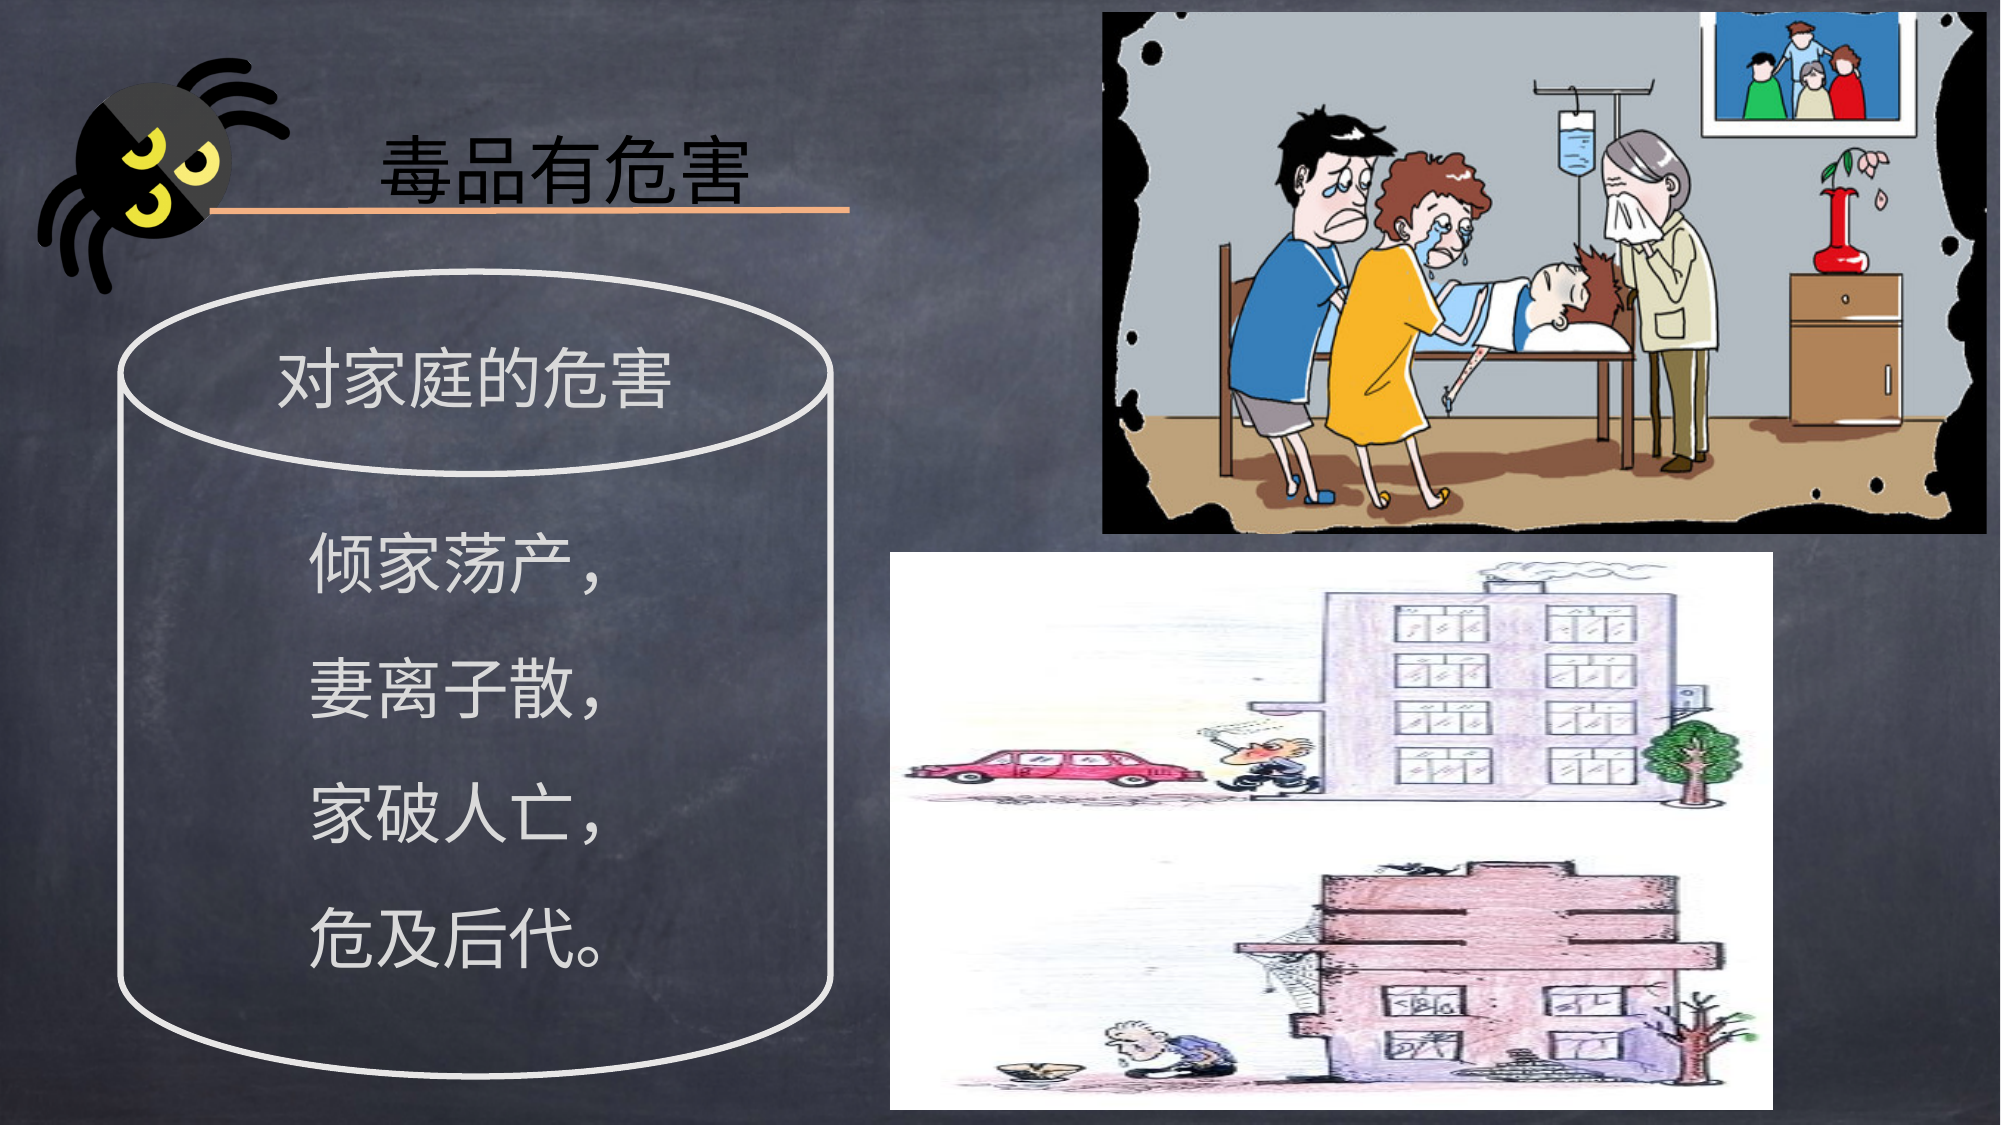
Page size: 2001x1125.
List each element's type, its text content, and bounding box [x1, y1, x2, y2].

text_box 毒品有危害 [333, 212, 811, 221]
picture [0, 0, 2001, 1125]
text_box 毒品有危害 [333, 116, 811, 209]
text_box [119, 270, 832, 1078]
